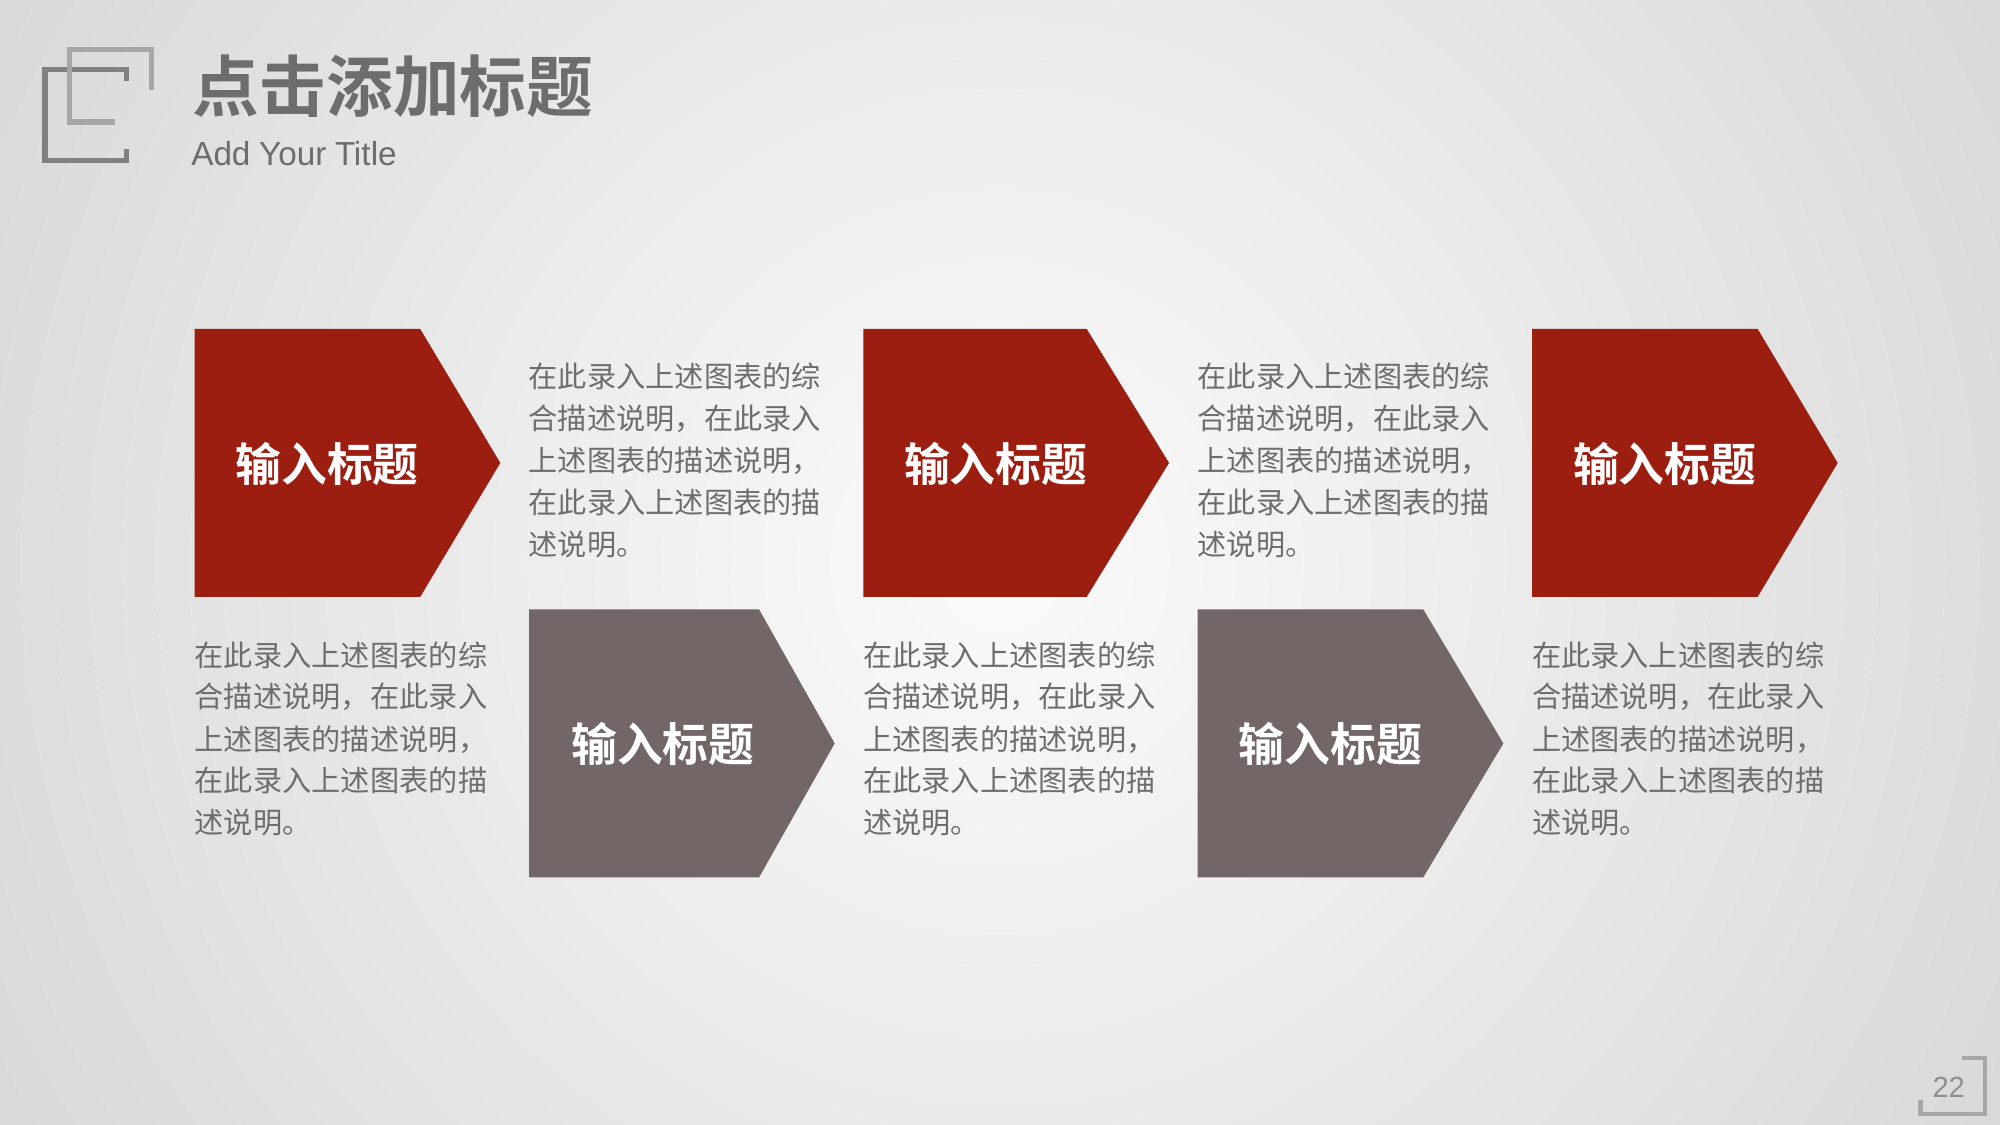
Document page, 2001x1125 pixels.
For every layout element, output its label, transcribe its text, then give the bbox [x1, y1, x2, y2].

text_box 在此录入上述图表的综合描述说明，在此录入上述图表的描述说明，在此录入上述图表的描述说明。 [863, 629, 1169, 840]
text_box 在此录入上述图表的综合描述说明，在此录入上述图表的描述说明，在此录入上述图表的描述说明。 [1197, 351, 1504, 562]
text_box 输入标题 [193, 327, 502, 599]
text_box 输入标题 [527, 608, 836, 879]
text_box 在此录入上述图表的综合描述说明，在此录入上述图表的描述说明，在此录入上述图表的描述说明。 [528, 351, 835, 562]
text_box 输入标题 [1196, 608, 1505, 879]
text_box 在此录入上述图表的综合描述说明，在此录入上述图表的描述说明，在此录入上述图表的描述说明。 [194, 629, 500, 840]
text_box 点击添加标题 [177, 36, 609, 132]
text_box Add Your Title [176, 124, 555, 180]
text_box 输入标题 [1531, 327, 1839, 599]
text_box 输入标题 [862, 327, 1171, 599]
text_box 在此录入上述图表的综合描述说明，在此录入上述图表的描述说明，在此录入上述图表的描述说明。 [1532, 629, 1838, 840]
